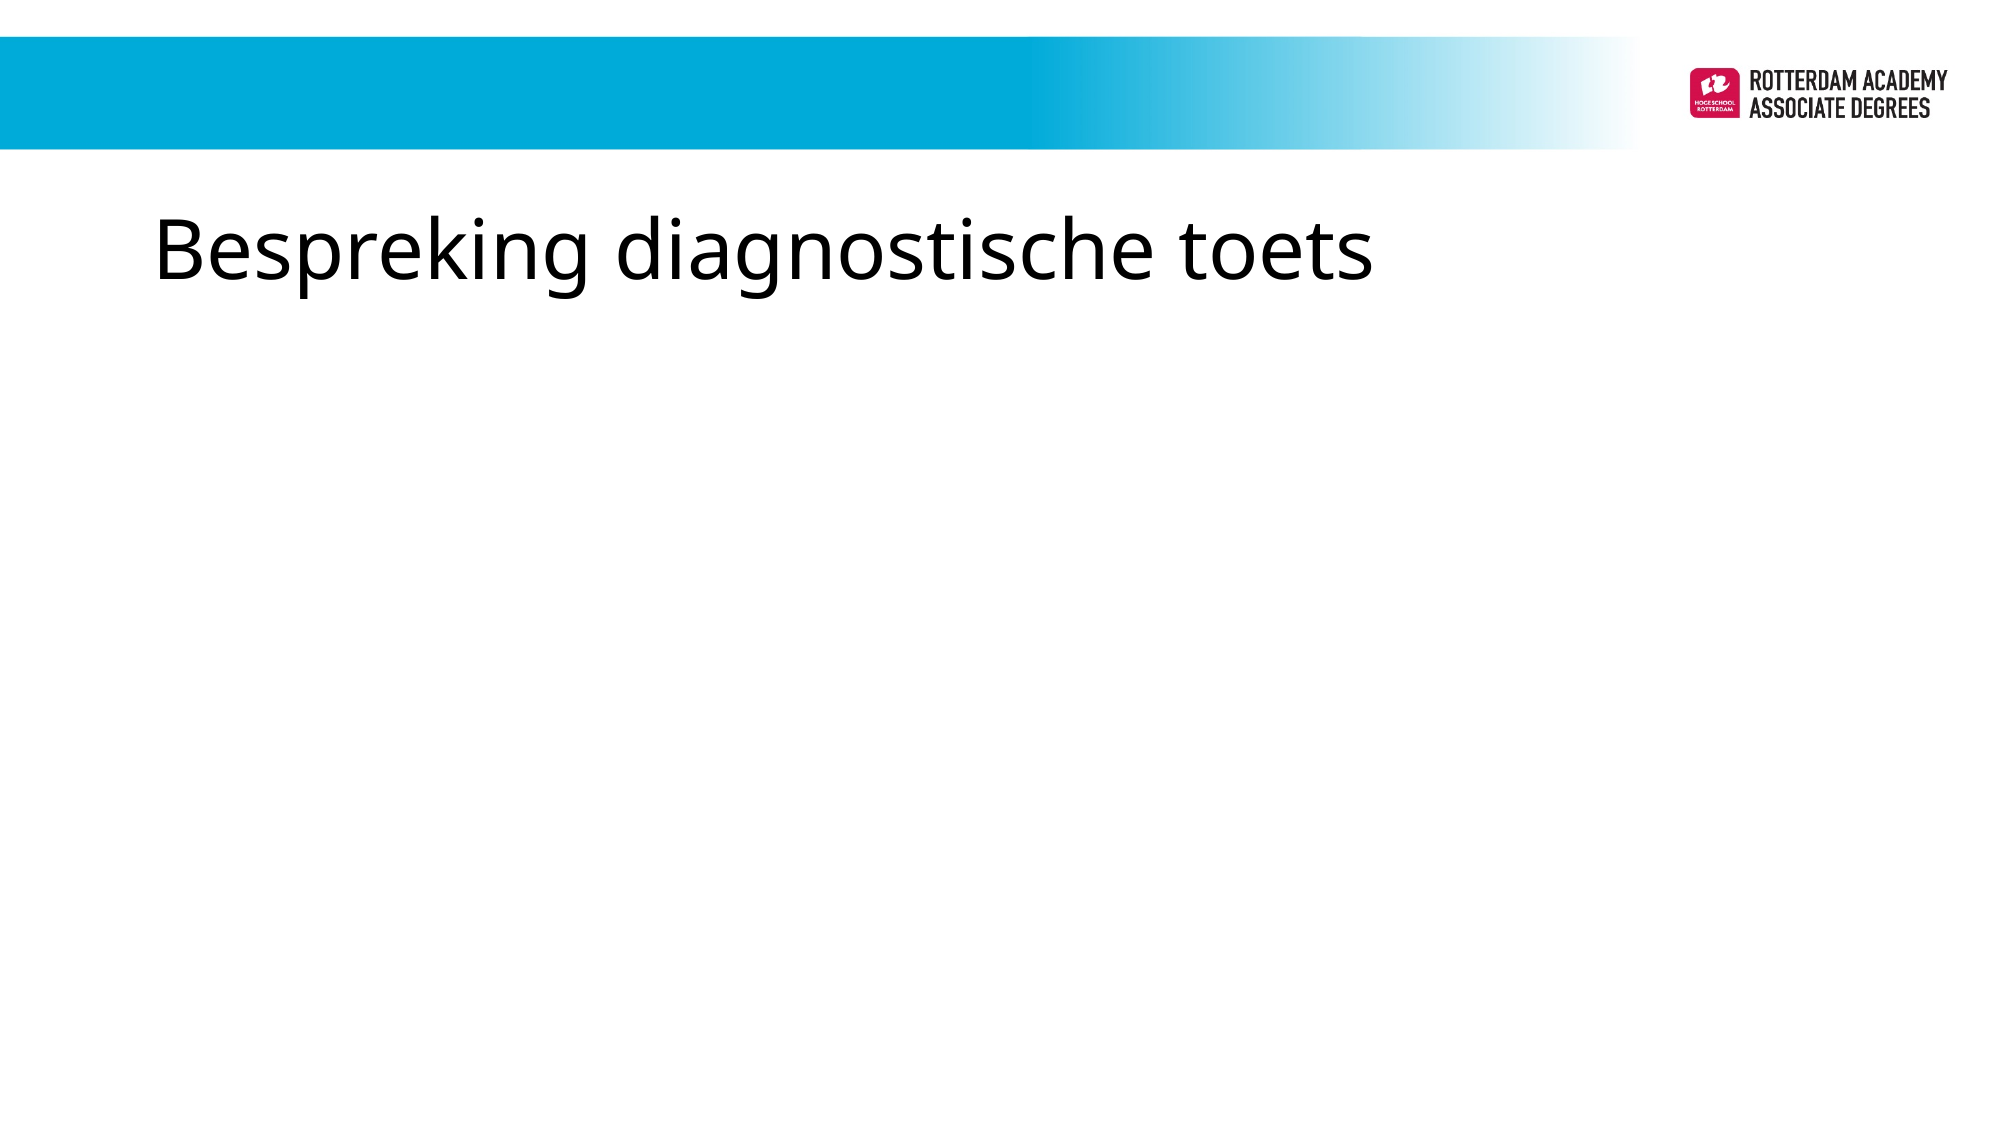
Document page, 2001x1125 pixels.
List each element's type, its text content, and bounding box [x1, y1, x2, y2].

title Bespreking diagnostische toets [137, 175, 1863, 329]
picture [0, 0, 2000, 184]
